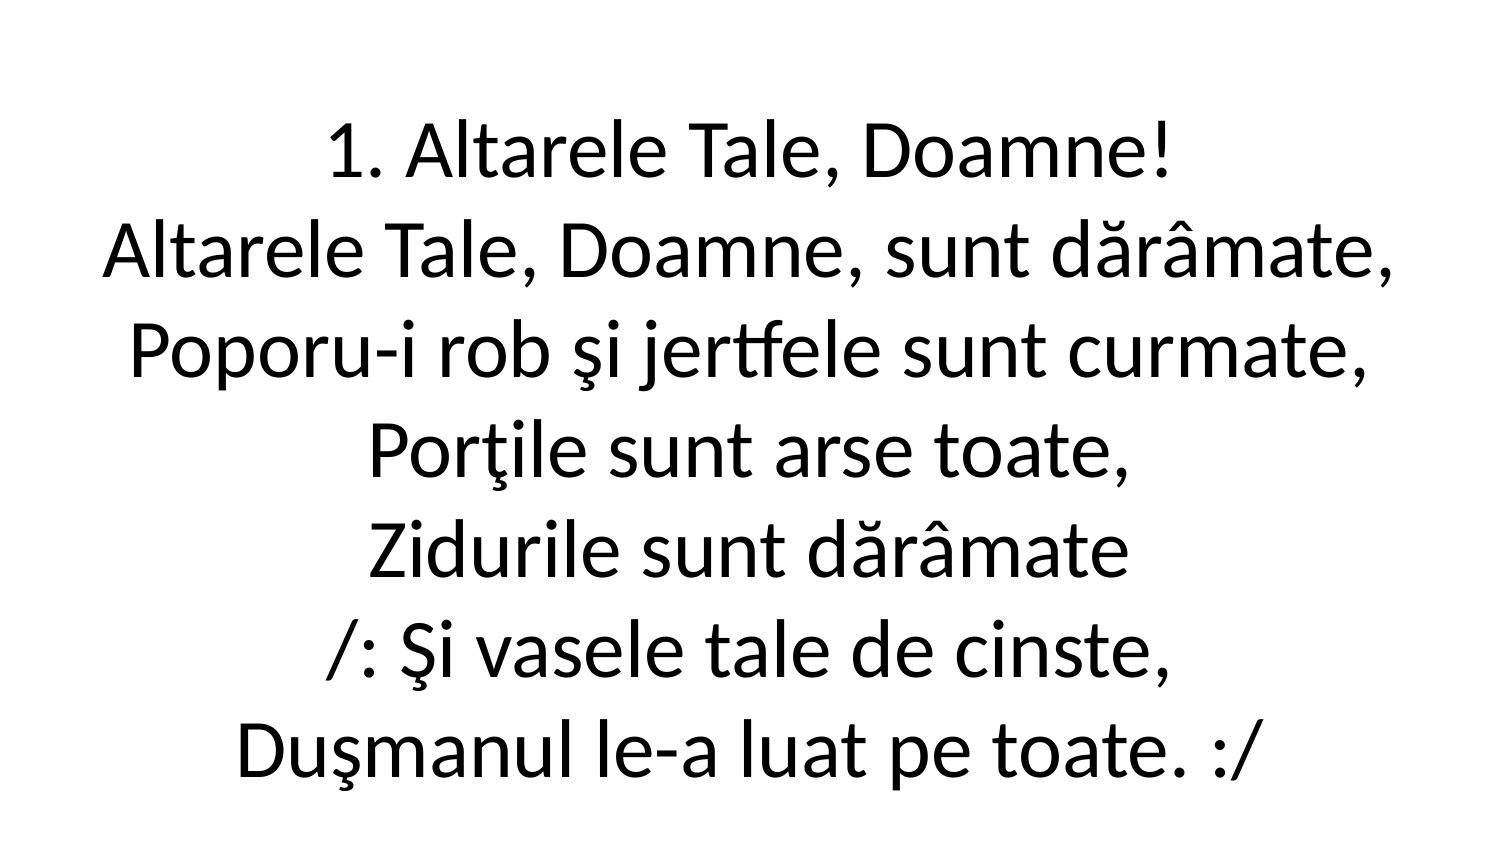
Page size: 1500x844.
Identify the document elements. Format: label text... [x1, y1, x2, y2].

text_box 1. Altarele Tale, Doamne! Altarele Tale, Doamne, sunt dărâmate, Poporu-i rob şi jertfele sunt curmate, Porţile sunt arse toate, Zidurile sunt dărâmate /: Şi vasele tale de cinste, Duşmanul le-a luat pe toate. :/ [87, 42, 1413, 802]
